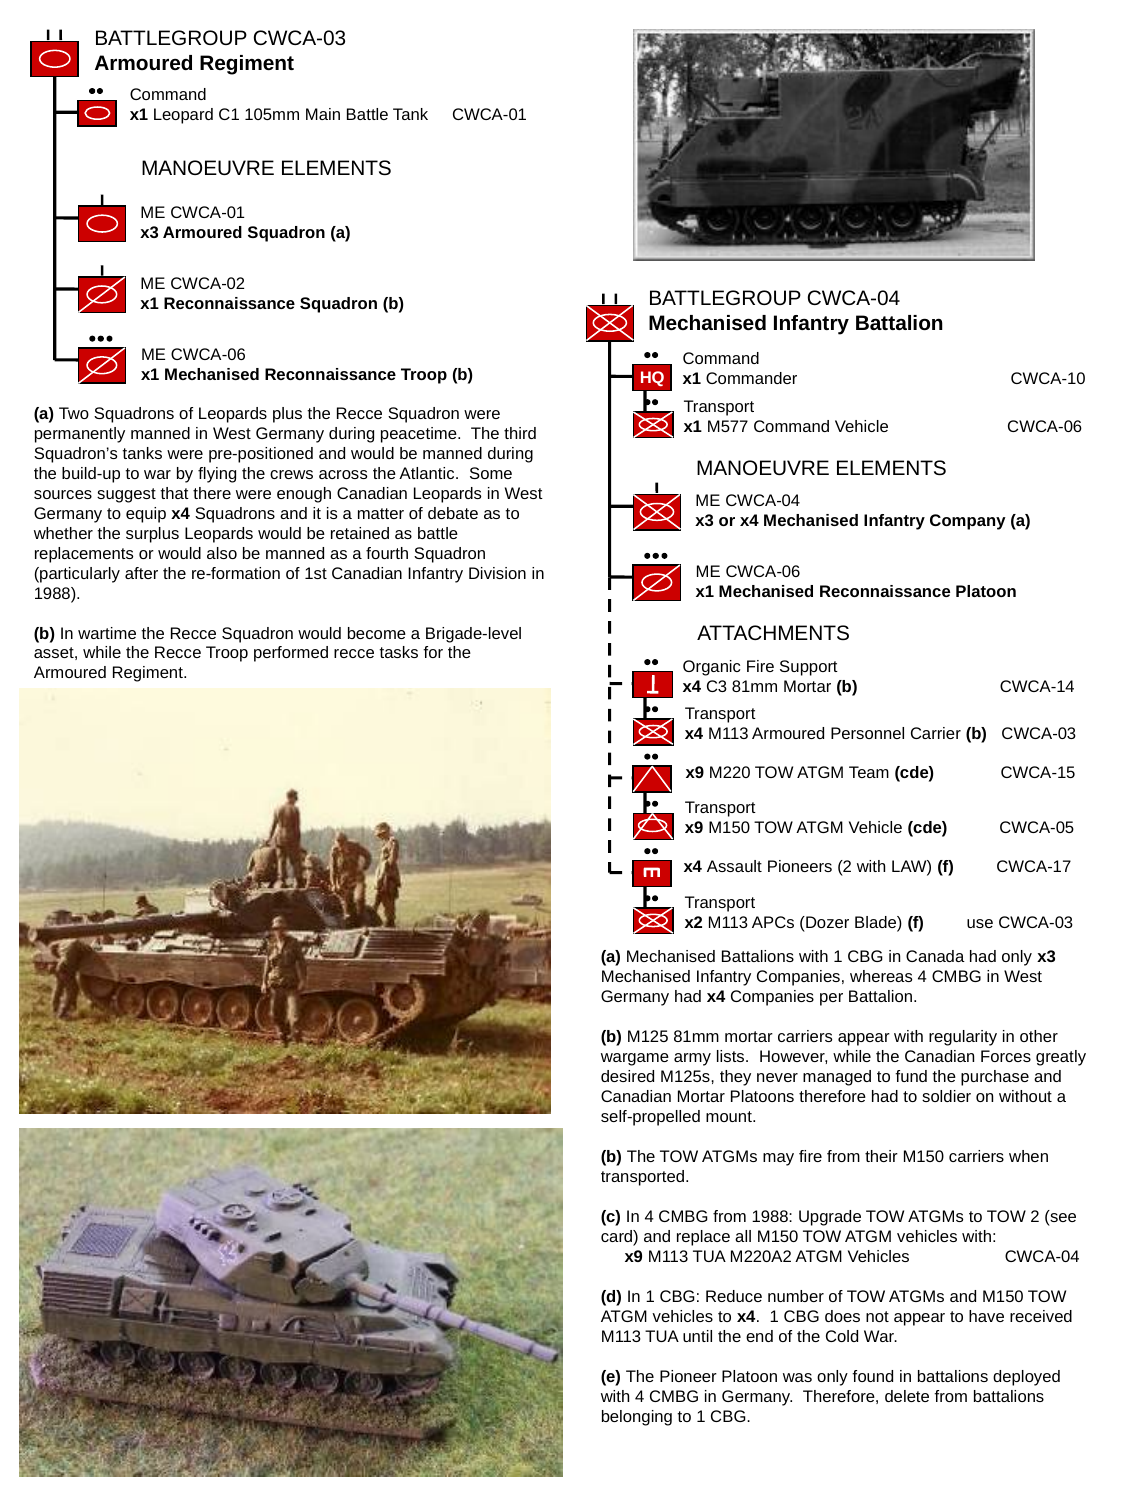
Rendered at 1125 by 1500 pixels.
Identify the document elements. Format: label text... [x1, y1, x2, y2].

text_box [645, 896, 658, 901]
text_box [48, 29, 61, 41]
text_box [78, 206, 126, 242]
text_box Transport x4 M113 Armoured Personnel Carrier (b) CWCA-03 [670, 695, 1092, 750]
text_box Transport x1 M577 Command Vehicle CWCA-06 [668, 388, 1098, 443]
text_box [645, 754, 658, 759]
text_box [633, 364, 672, 391]
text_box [78, 100, 117, 127]
text_box BATTLEGROUP CWCA-03 Armoured Regiment [79, 17, 362, 83]
text_box MANOEUVRE ELEMENTS [681, 447, 962, 482]
text_box x9 M220 TOW ATGM Team (cde) CWCA-15 [670, 754, 1091, 790]
text_box (a) Two Squadrons of Leopards plus the Recce Squadron were permanently manned in West Germany during peacetime. The third Squadron’s tanks were pre-positioned and would be manned during the build-up to war by flying the crews across the Atlantic. Some sources suggest that there were enough Canadian Leopards in West Germany to equip x4 Squadrons and it is a matter of debate as to whether the surplus Leopards would be retained as battle replacements or would also be manned as a fourth Squadron (particularly after the re-formation of 1st Canadian Infantry Division in 1988). (b) In wartime the Recce Squadron would become a Brigade-level asset, while the Recce Troop performed recce tasks for the Armoured Regiment. [19, 395, 563, 690]
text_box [645, 848, 658, 854]
text_box ME CWCA-06 x1 Mechanised Reconnaissance Platoon [680, 553, 1033, 609]
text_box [633, 494, 681, 530]
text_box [645, 659, 658, 665]
text_box Command x1 Leopard C1 105mm Main Battle Tank CWCA-01 [114, 76, 543, 132]
text_box Transport x9 M150 TOW ATGM Vehicle (cde) CWCA-05 [670, 789, 1090, 845]
text_box Organic Fire Support x4 C3 81mm Mortar (b) CWCA-14 [667, 648, 1090, 695]
text_box BATTLEGROUP CWCA-04 Mechanised Infantry Battalion [633, 277, 959, 343]
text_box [78, 347, 126, 384]
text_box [633, 718, 673, 745]
text_box x4 Assault Pioneers (2 with LAW) (f) CWCA-17 [668, 848, 1087, 884]
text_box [645, 706, 658, 712]
text_box ME CWCA-02 x1 Reconnaissance Squadron (b) [125, 265, 420, 321]
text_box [633, 411, 673, 438]
text_box Transport x2 M113 APCs (Dozer Blade) (f) use CWCA-03 [669, 884, 1089, 939]
text_box ME CWCA-04 x3 or x4 Mechanised Infantry Company (a) [680, 482, 1047, 538]
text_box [90, 336, 112, 341]
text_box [586, 305, 634, 341]
text_box ME CWCA-06 x1 Mechanised Reconnaissance Troop (b) [126, 336, 489, 392]
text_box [78, 276, 126, 313]
text_box (a) Mechanised Battalions with 1 CBG in Canada had only x3 Mechanised Infantry Companies, whereas 4 CMBG in West Germany had x4 Companies per Battalion. (b) M125 81mm mortar carriers appear with regularity in other wargame army lists. However, while the Canadian Forces greatly desired M125s, they never managed to fund the purchase and Canadian Mortar Platoons therefore had to soldier on without a self-propelled mount. (b) The TOW ATGMs may fire from their M150 carriers when transported. (c) In 4 CMBG from 1988: Upgrade TOW ATGMs to TOW 2 (see card) and replace all M150 TOW ATGM vehicles with: x9 M113 TUA M220A2 ATGM Vehicles CWCA-04 (d) In 1 CBG: Reduce number of TOW ATGMs and M150 TOW ATGM vehicles to x4. 1 CBG does not appear to have received M113 TUA until the end of the Cold War. (e) The Pioneer Platoon was only found in battalions deployed with 4 CMBG in Germany. Therefore, delete from battalions belonging to 1 CBG. [586, 938, 1106, 1433]
picture [18, 1128, 563, 1477]
picture [18, 688, 551, 1114]
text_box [603, 293, 616, 305]
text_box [633, 565, 681, 601]
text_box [645, 399, 658, 405]
picture [633, 29, 1035, 261]
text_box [30, 41, 79, 77]
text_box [644, 553, 667, 559]
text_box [633, 671, 673, 698]
text_box Command x1 Commander CWCA-10 [667, 340, 1102, 396]
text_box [89, 88, 103, 94]
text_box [633, 907, 673, 934]
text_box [645, 801, 658, 806]
text_box ME CWCA-01 x3 Armoured Squadron (a) [125, 194, 366, 250]
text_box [633, 860, 672, 887]
text_box MANOEUVRE ELEMENTS [126, 147, 407, 188]
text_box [645, 352, 658, 358]
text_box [633, 766, 672, 792]
text_box ATTACHMENTS [682, 612, 865, 648]
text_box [633, 813, 673, 840]
